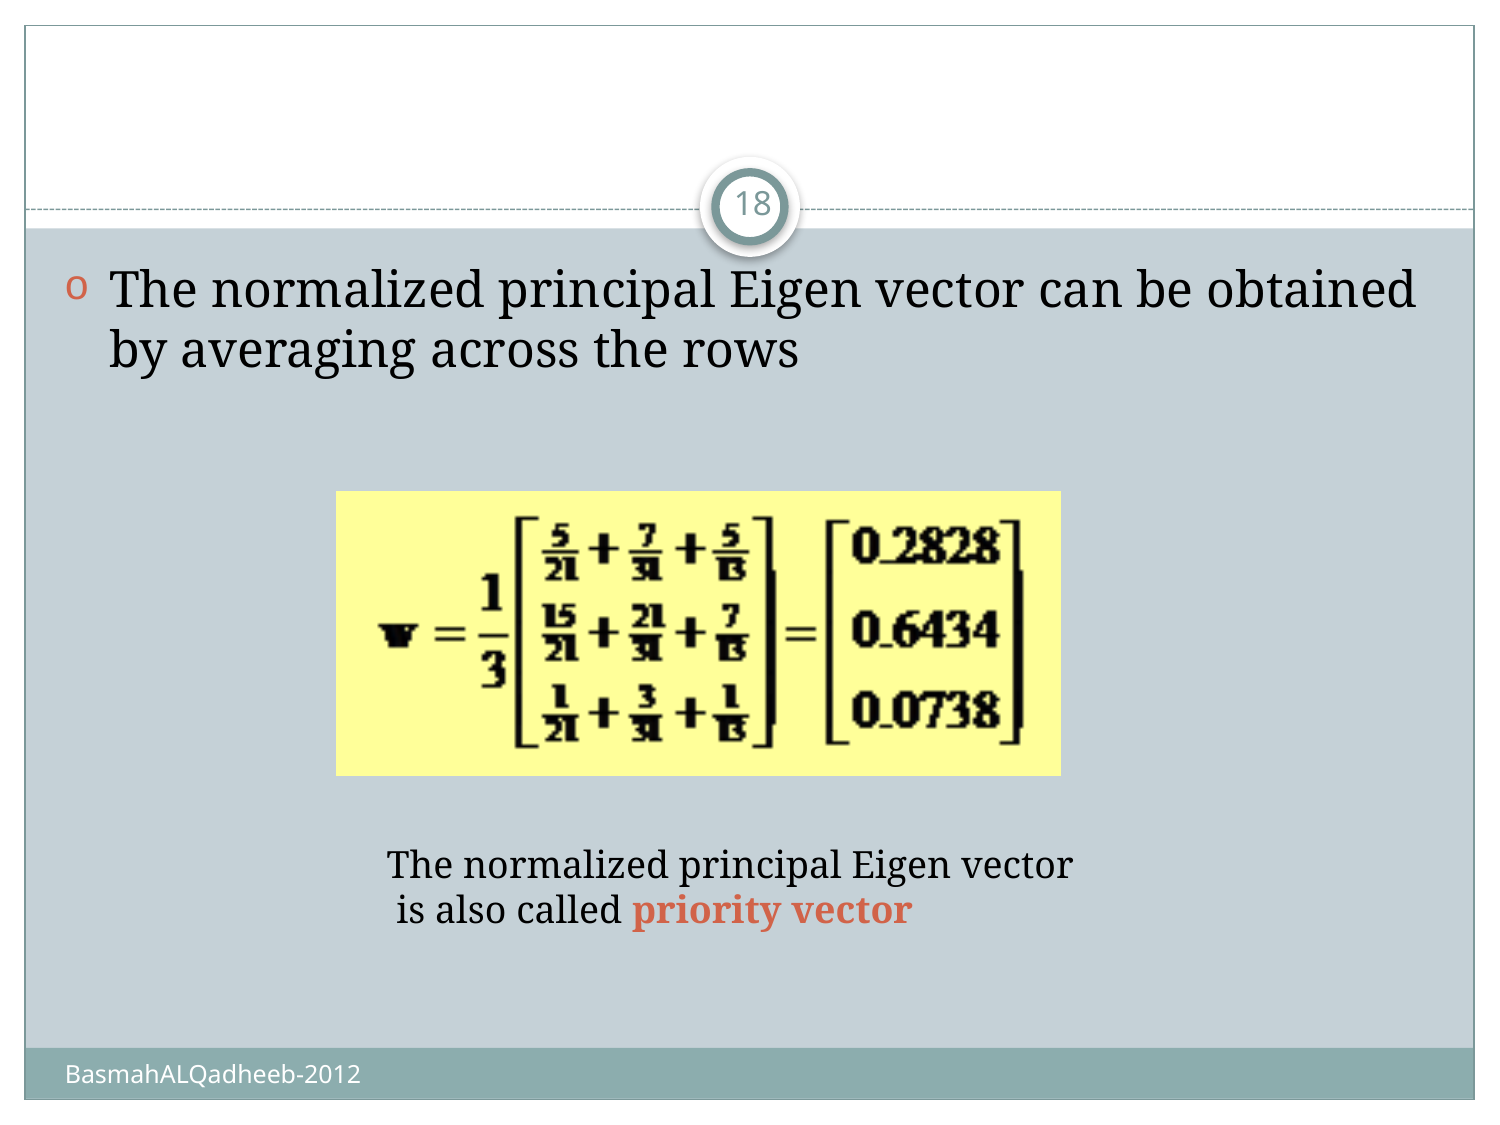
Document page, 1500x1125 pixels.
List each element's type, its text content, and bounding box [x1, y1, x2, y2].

footer BasmahALQadheeb-2012 [50, 1051, 638, 1112]
picture [336, 491, 1061, 776]
list The normalized principal Eigen vector can be obtained by averaging across the rows [49, 250, 1445, 1001]
slide_number 18 [715, 168, 791, 241]
text_box The normalized principal Eigen vector is also called priority vector [371, 834, 1122, 939]
